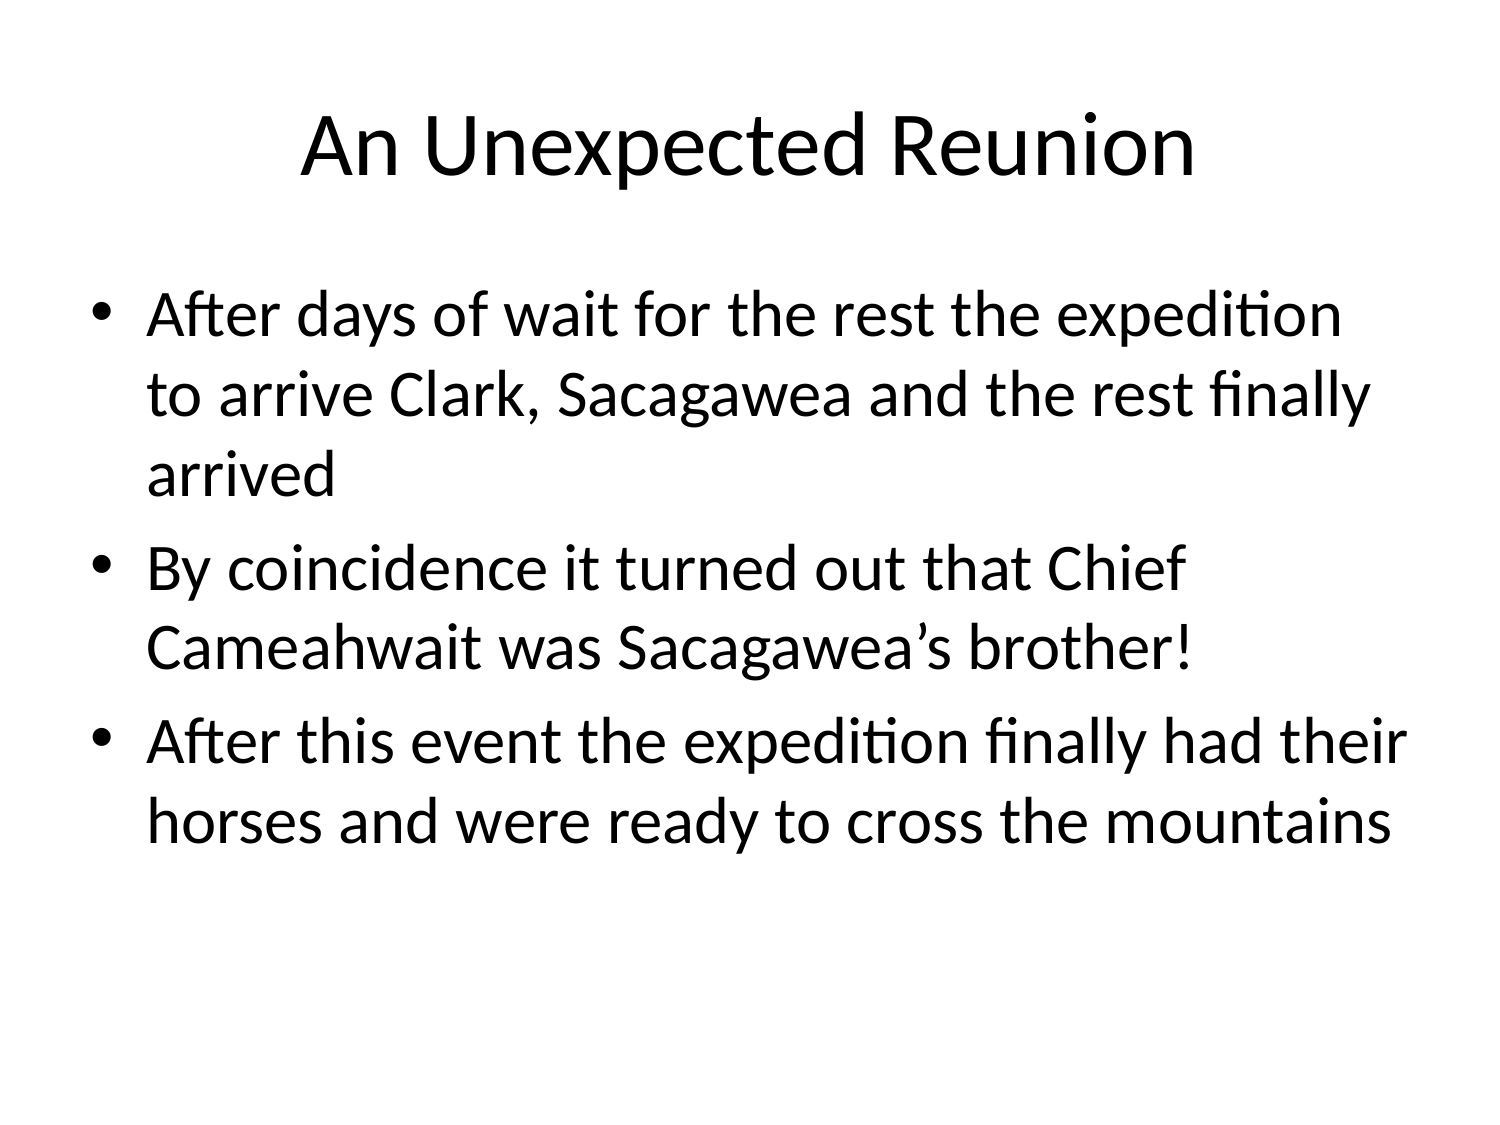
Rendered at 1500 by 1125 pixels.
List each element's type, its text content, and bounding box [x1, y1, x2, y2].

title An Unexpected Reunion [75, 45, 1425, 233]
list After days of wait for the rest the expedition to arrive Clark, Sacagawea and the rest finally arrived By coincidence it turned out that Chief Cameahwait was Sacagawea’s brother! After this event the expedition finally had their horses and were ready to cross the mountains [75, 262, 1425, 1005]
